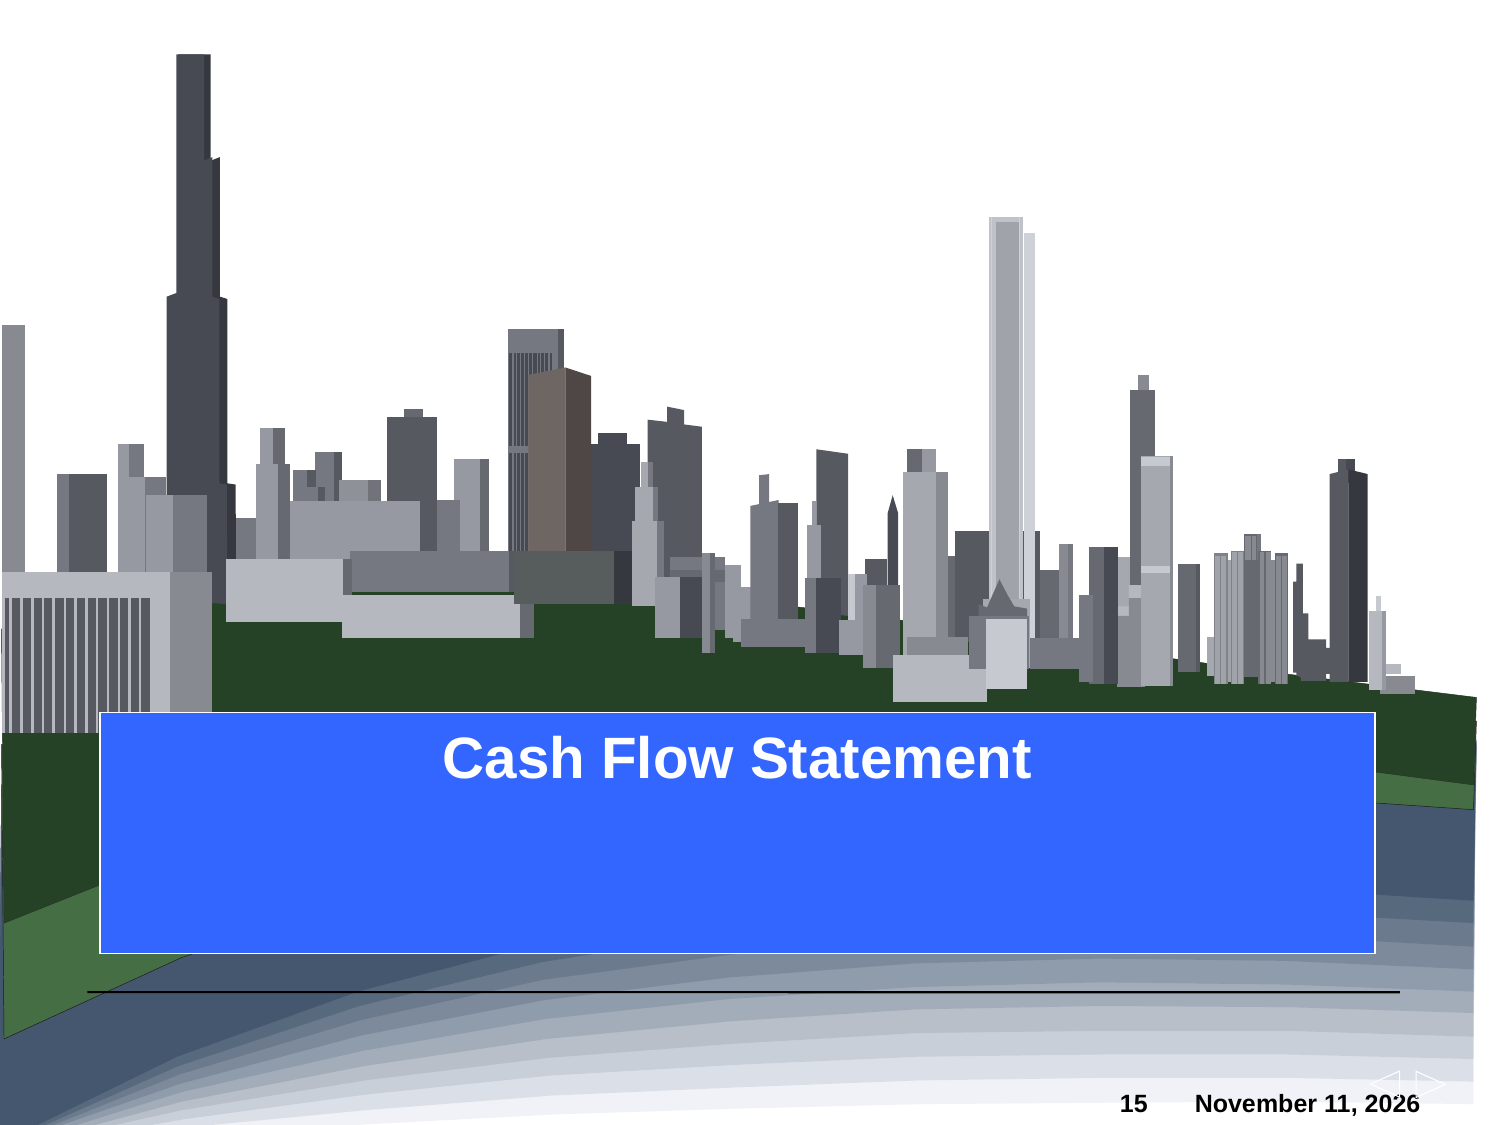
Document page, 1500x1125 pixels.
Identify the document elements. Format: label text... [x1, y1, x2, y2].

title Cash Flow Statement [99, 712, 1376, 954]
